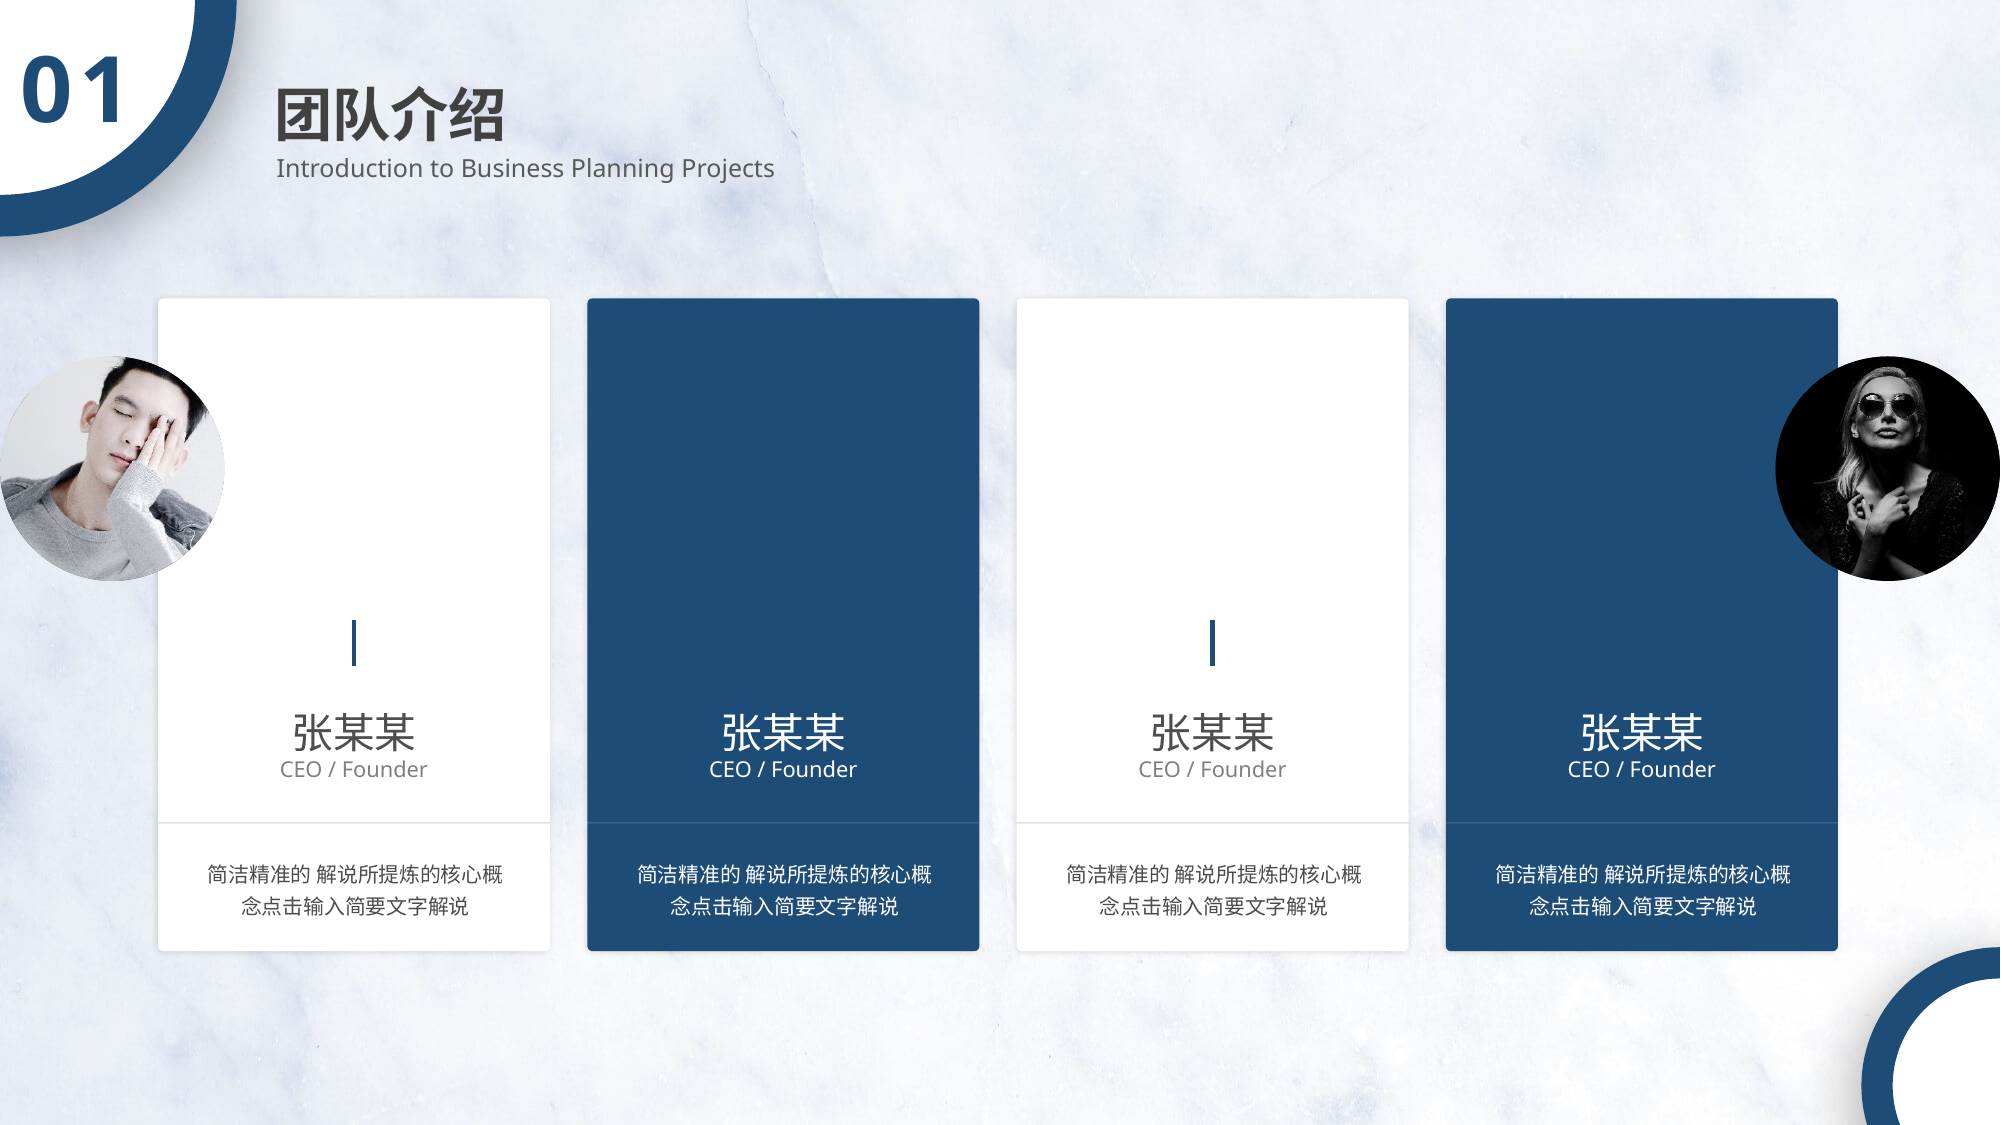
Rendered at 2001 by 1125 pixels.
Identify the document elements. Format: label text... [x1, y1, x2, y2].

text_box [1445, 298, 1838, 952]
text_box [158, 298, 551, 952]
picture [0, 0, 2000, 1125]
text_box [1876, 961, 2000, 1125]
text_box 01 [0, 22, 153, 148]
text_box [587, 298, 980, 952]
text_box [1016, 298, 1409, 952]
text_box [0, 0, 217, 217]
text_box 团队介绍 [259, 71, 523, 156]
text_box Introduction to Business Planning Projects [261, 144, 1243, 190]
